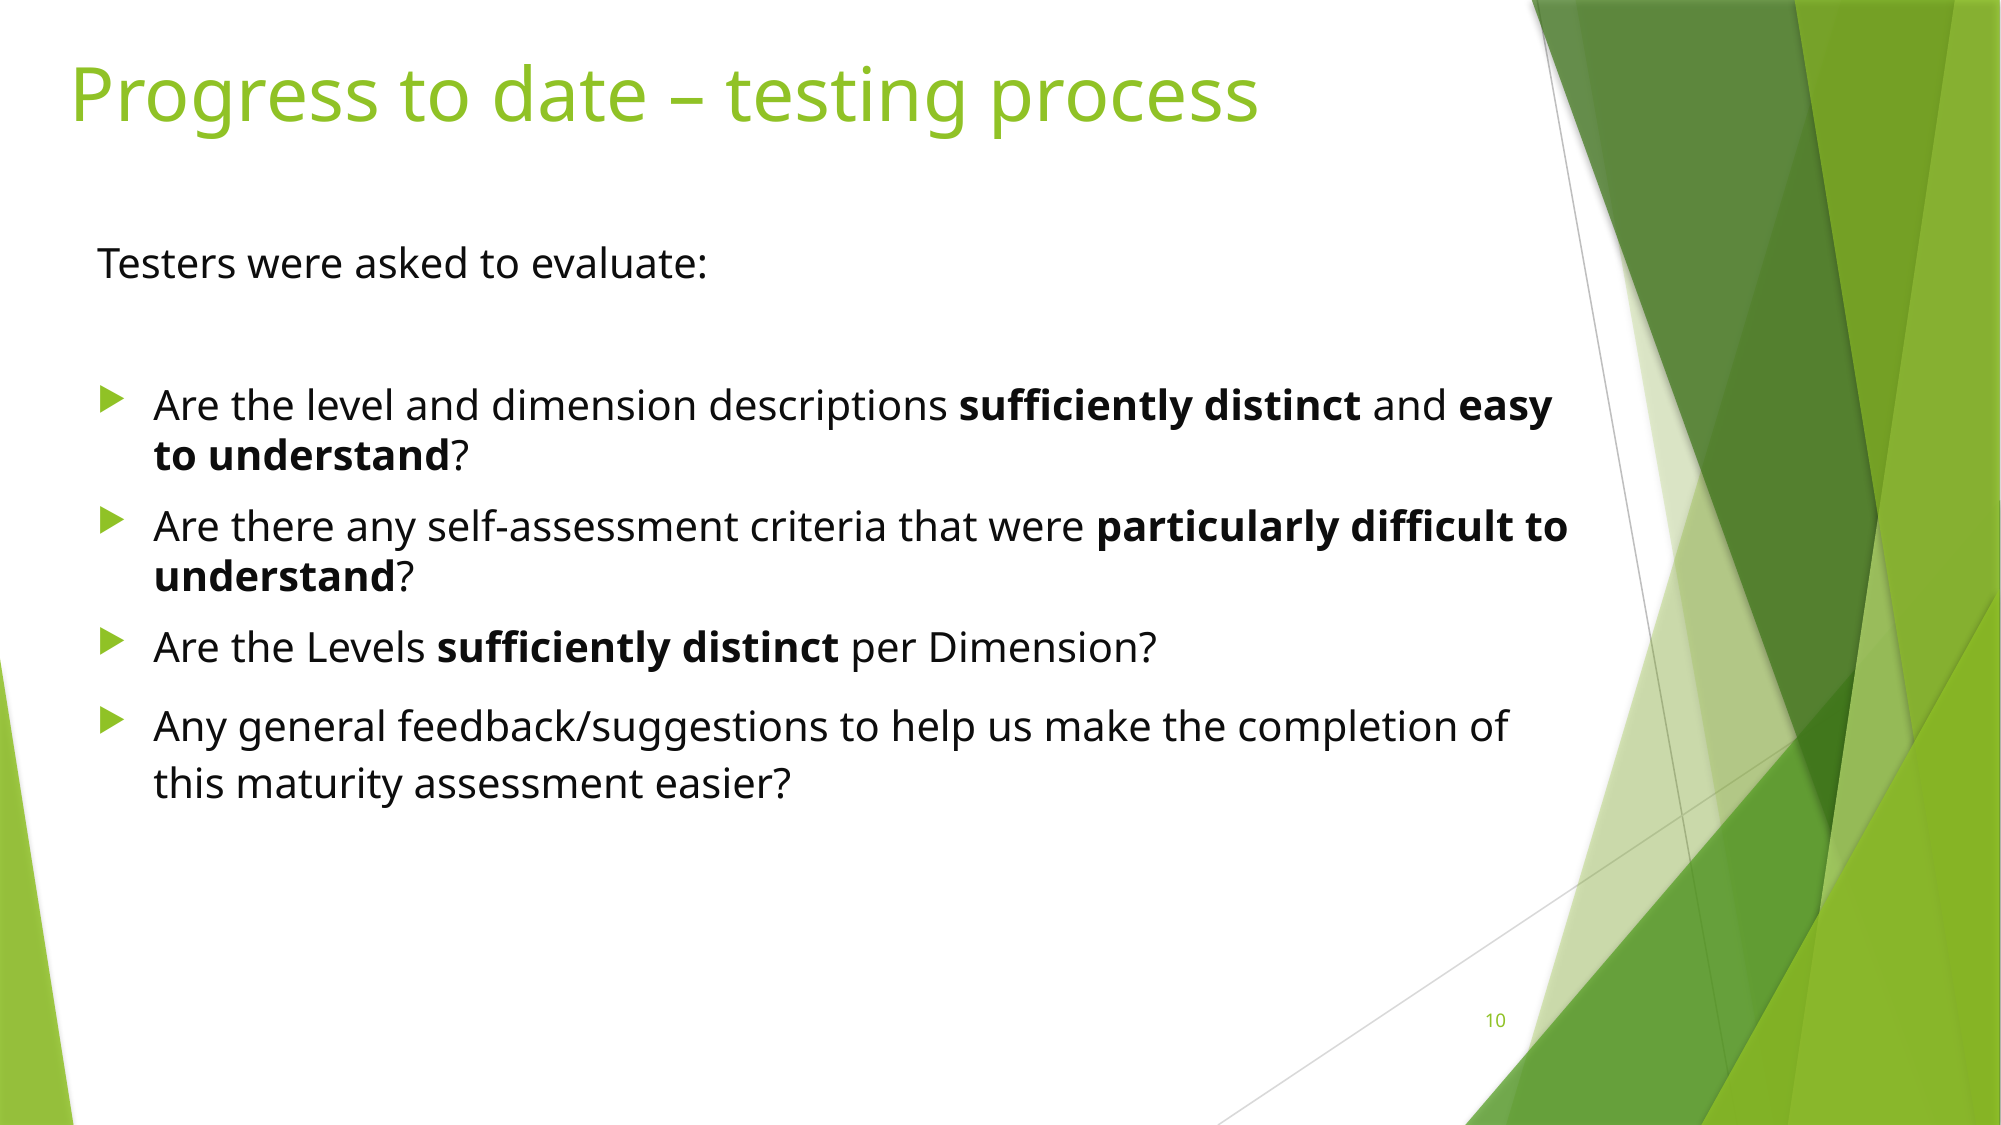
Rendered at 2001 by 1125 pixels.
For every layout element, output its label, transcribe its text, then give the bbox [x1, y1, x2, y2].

slide_number 10 [1409, 991, 1522, 1051]
title Progress to date – testing process [55, 38, 1466, 256]
list Testers were asked to evaluate: Are the level and dimension descriptions sufficiently distinct and easy to understand? Are there any self-assessment criteria that were particularly difficult to understand? Are the Levels sufficiently distinct per Dimension? Any general feedback/suggestions to help us make the completion of this maturity assessment easier? [82, 229, 1603, 965]
